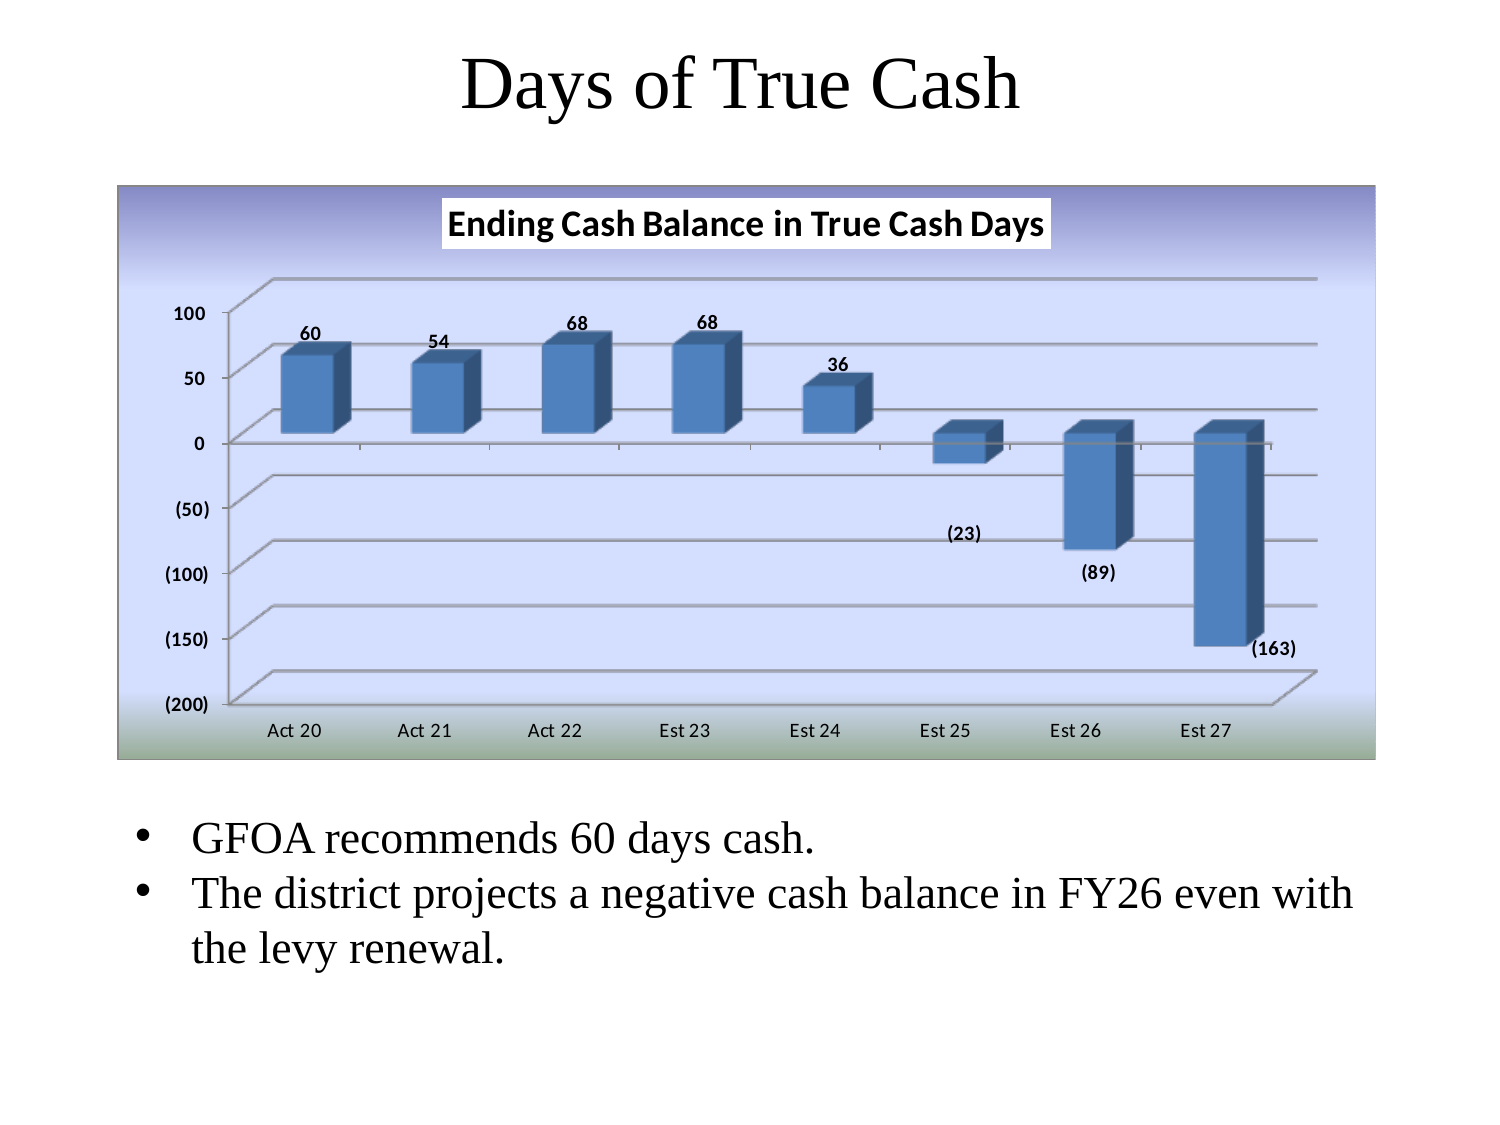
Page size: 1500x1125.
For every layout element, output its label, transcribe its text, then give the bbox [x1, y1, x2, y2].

title Days of True Cash [75, 12, 1425, 144]
text_box GFOA recommends 60 days cash. The district projects a negative cash balance in FY26 even with the levy renewal. [120, 800, 1380, 980]
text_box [115, 184, 1376, 760]
